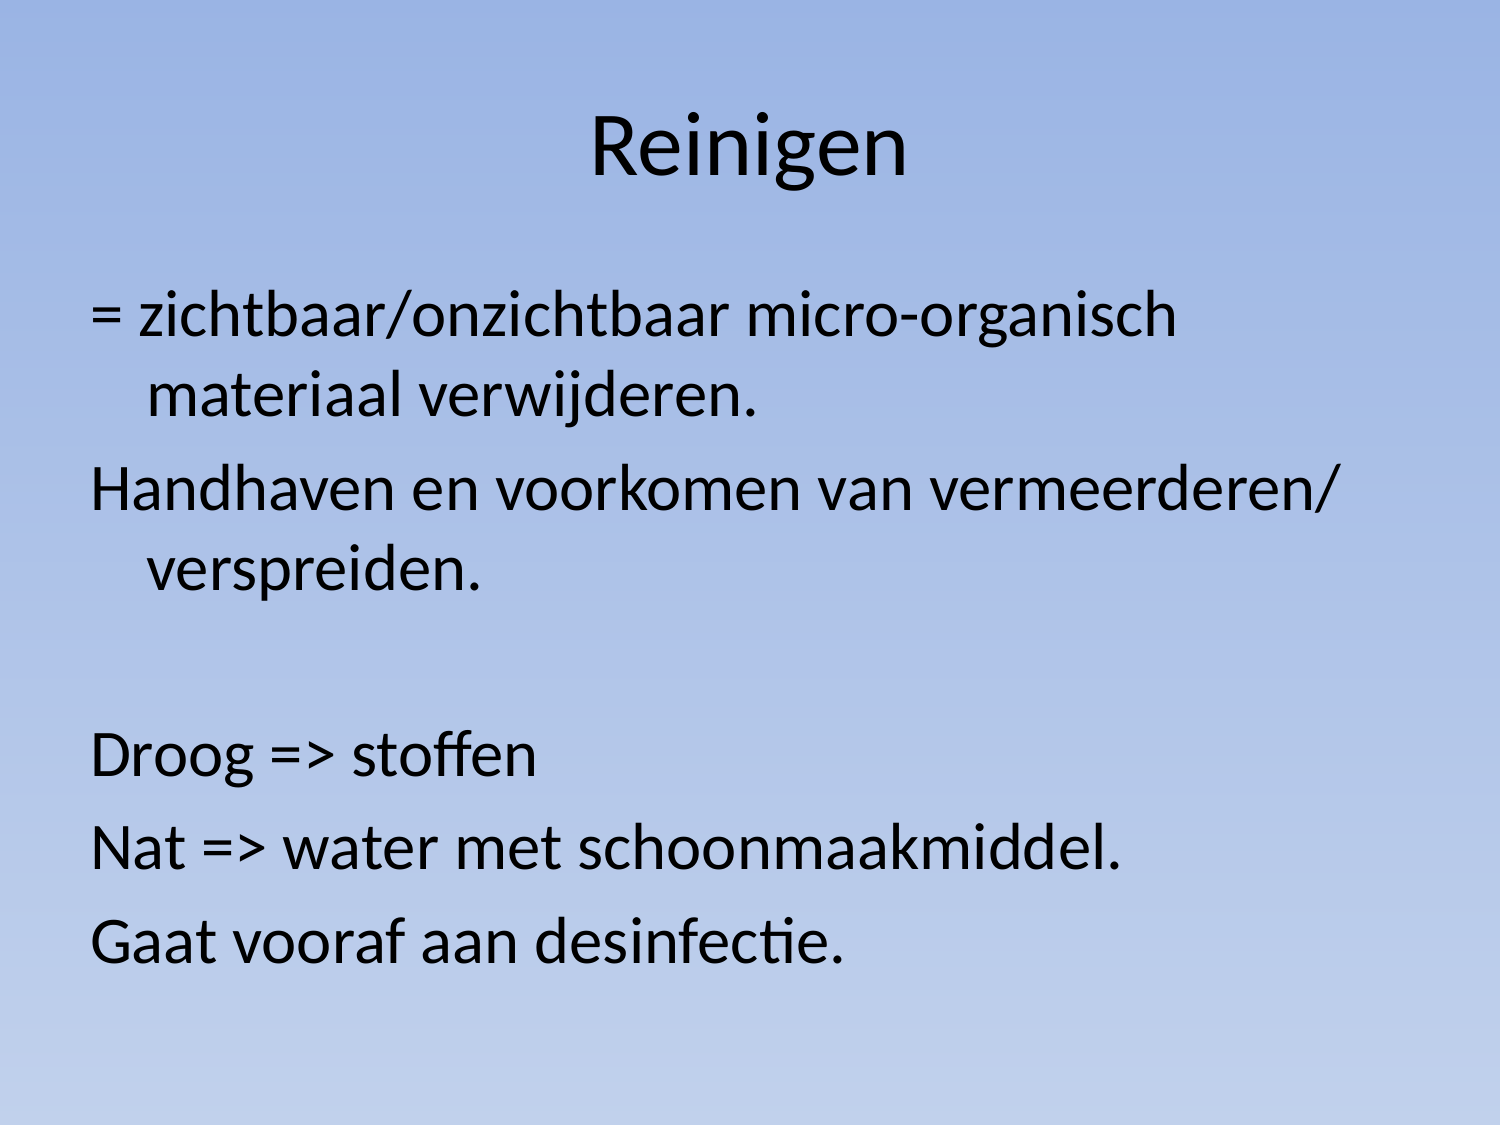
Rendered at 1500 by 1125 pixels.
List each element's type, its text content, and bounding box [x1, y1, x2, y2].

title Reinigen [75, 45, 1425, 233]
list = zichtbaar/onzichtbaar micro-organisch materiaal verwijderen. Handhaven en voorkomen van vermeerderen/ verspreiden. Droog => stoffen Nat => water met schoonmaakmiddel. Gaat vooraf aan desinfectie. [75, 262, 1425, 1005]
